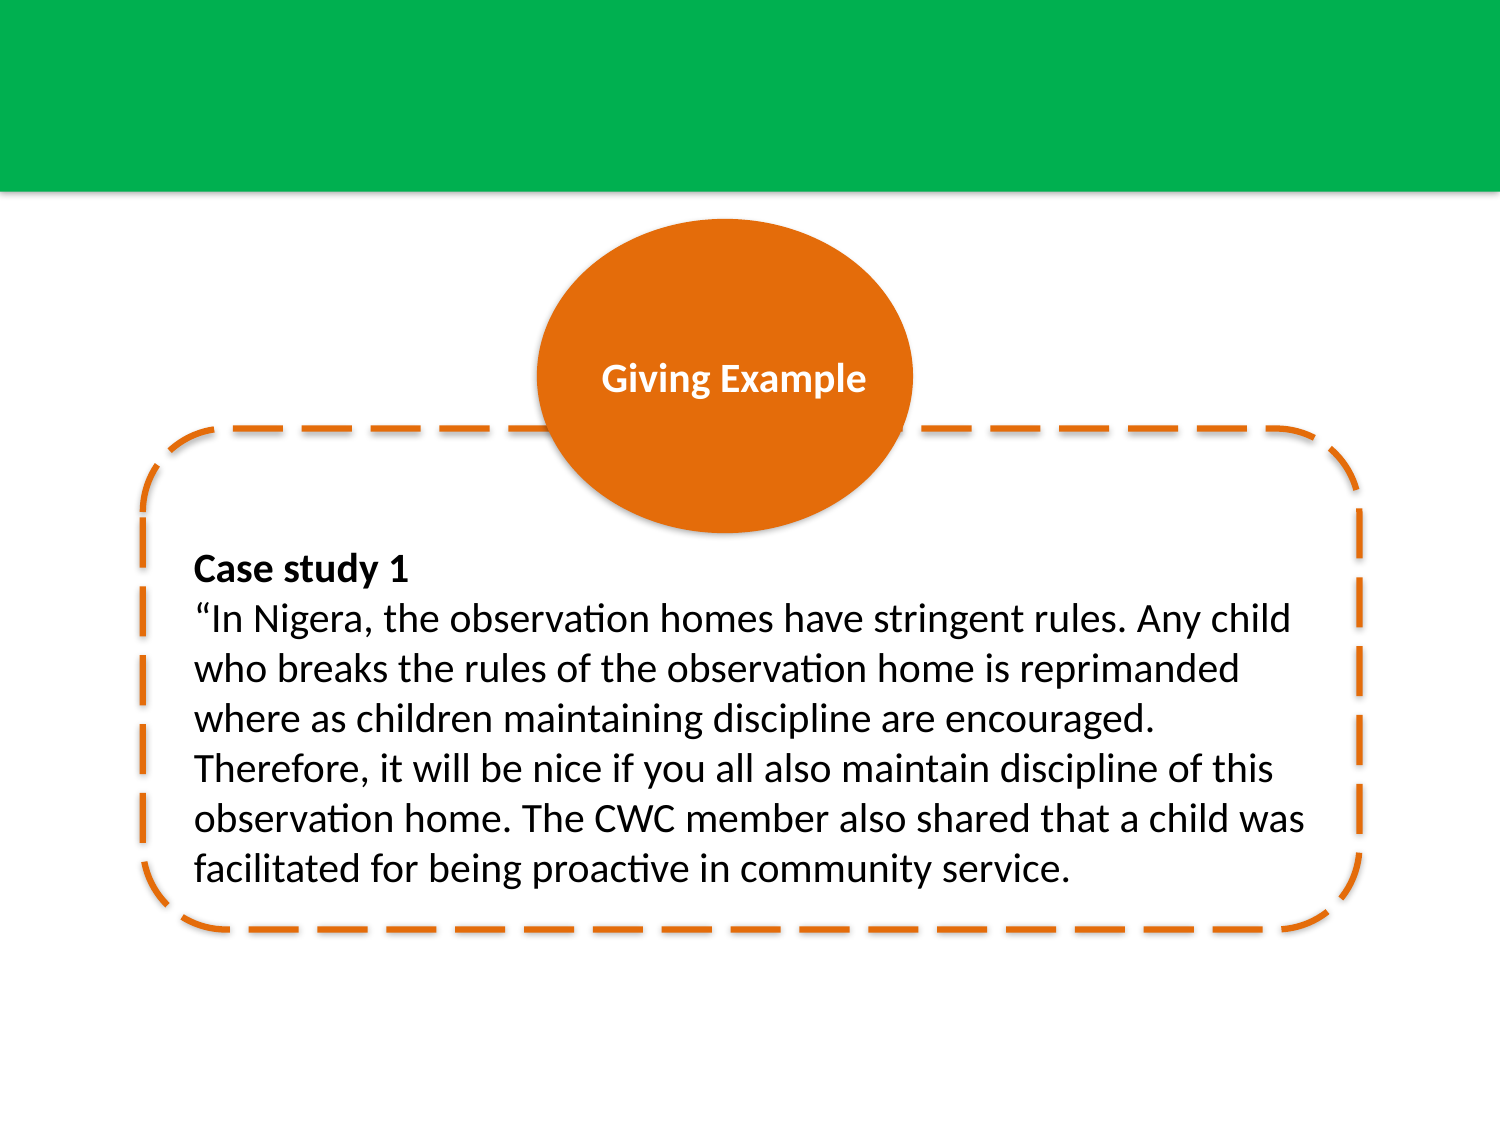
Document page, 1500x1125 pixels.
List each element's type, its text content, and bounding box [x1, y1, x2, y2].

text_box Giving Example [586, 343, 913, 408]
text_box [536, 218, 910, 534]
text_box [142, 427, 1361, 931]
text_box Case study 1 “In Nigera, the observation homes have stringent rules. Any child who breaks the rules of the observation home is reprimanded where as children maintaining discipline are encouraged. Therefore, it will be nice if you all also maintain discipline of this observation home. The CWC member also shared that a child was facilitated for being proactive in community service. [178, 533, 1327, 899]
